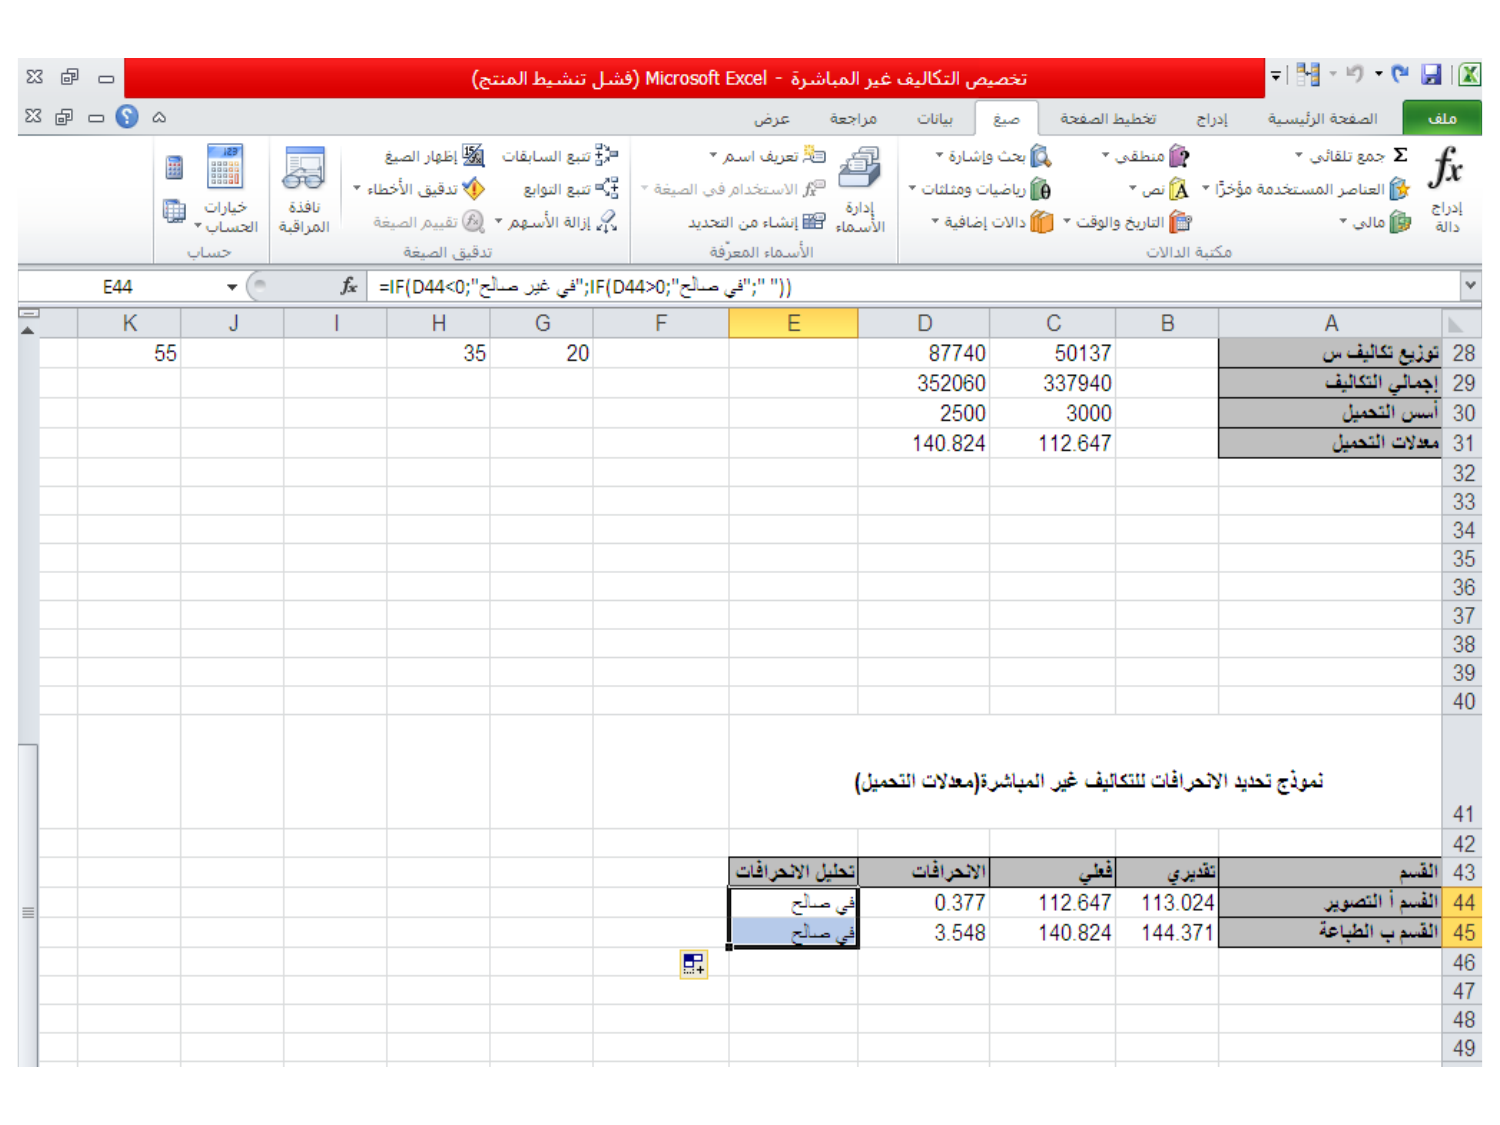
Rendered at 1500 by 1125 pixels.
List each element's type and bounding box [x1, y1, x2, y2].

picture [17, 58, 1483, 1067]
